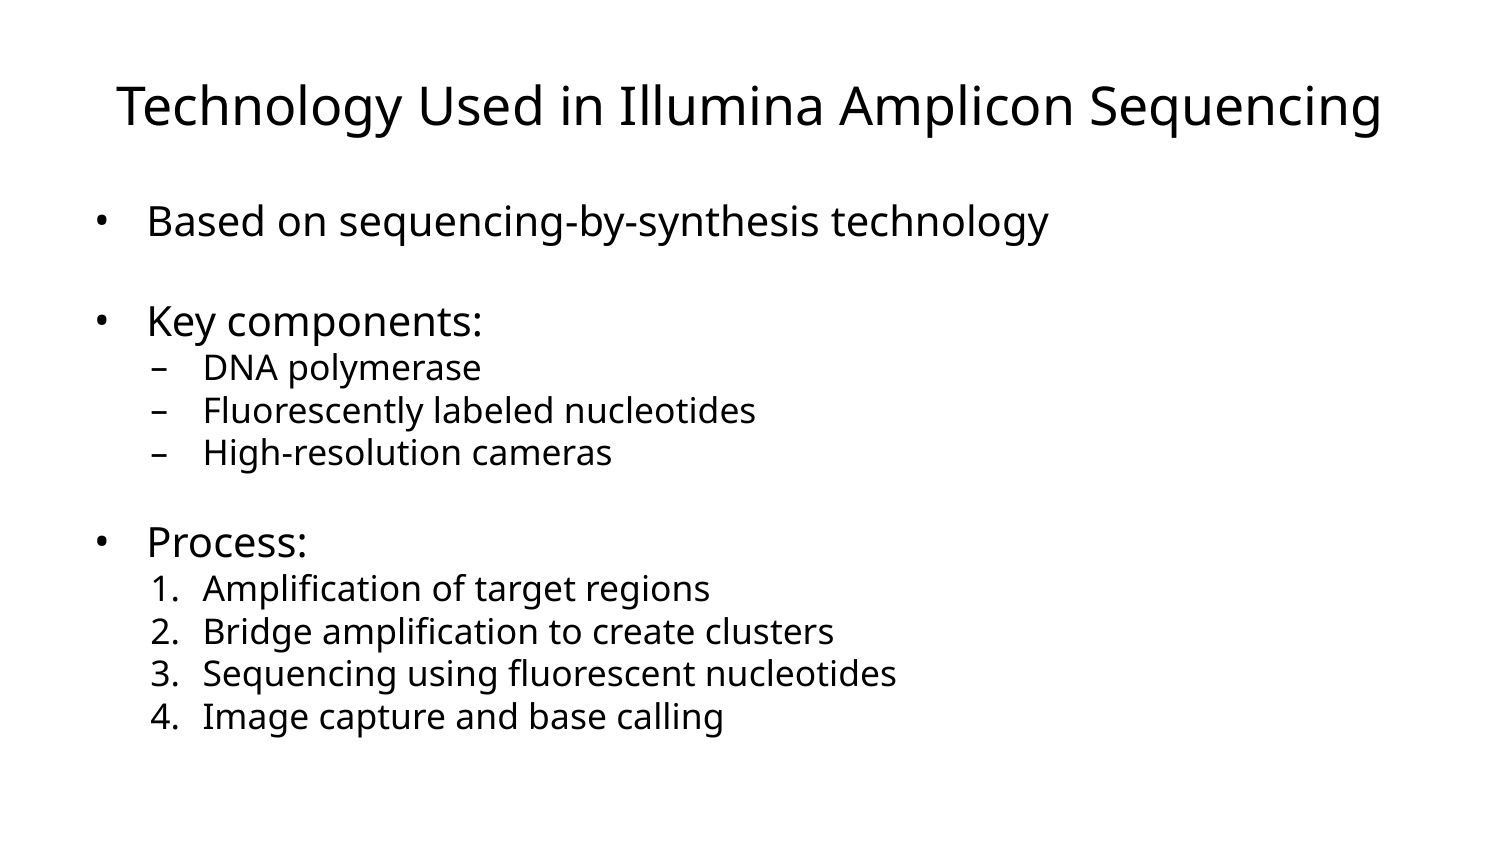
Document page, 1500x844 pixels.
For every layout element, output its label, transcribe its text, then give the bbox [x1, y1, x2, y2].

list Based on sequencing-by-synthesis technology Key components: DNA polymerase Fluorescently labeled nucleotides High-resolution cameras Process: Amplification of target regions Bridge amplification to create clusters Sequencing using fluorescent nucleotides Image capture and base calling [75, 196, 1425, 754]
title Technology Used in Illumina Amplicon Sequencing [75, 33, 1425, 175]
